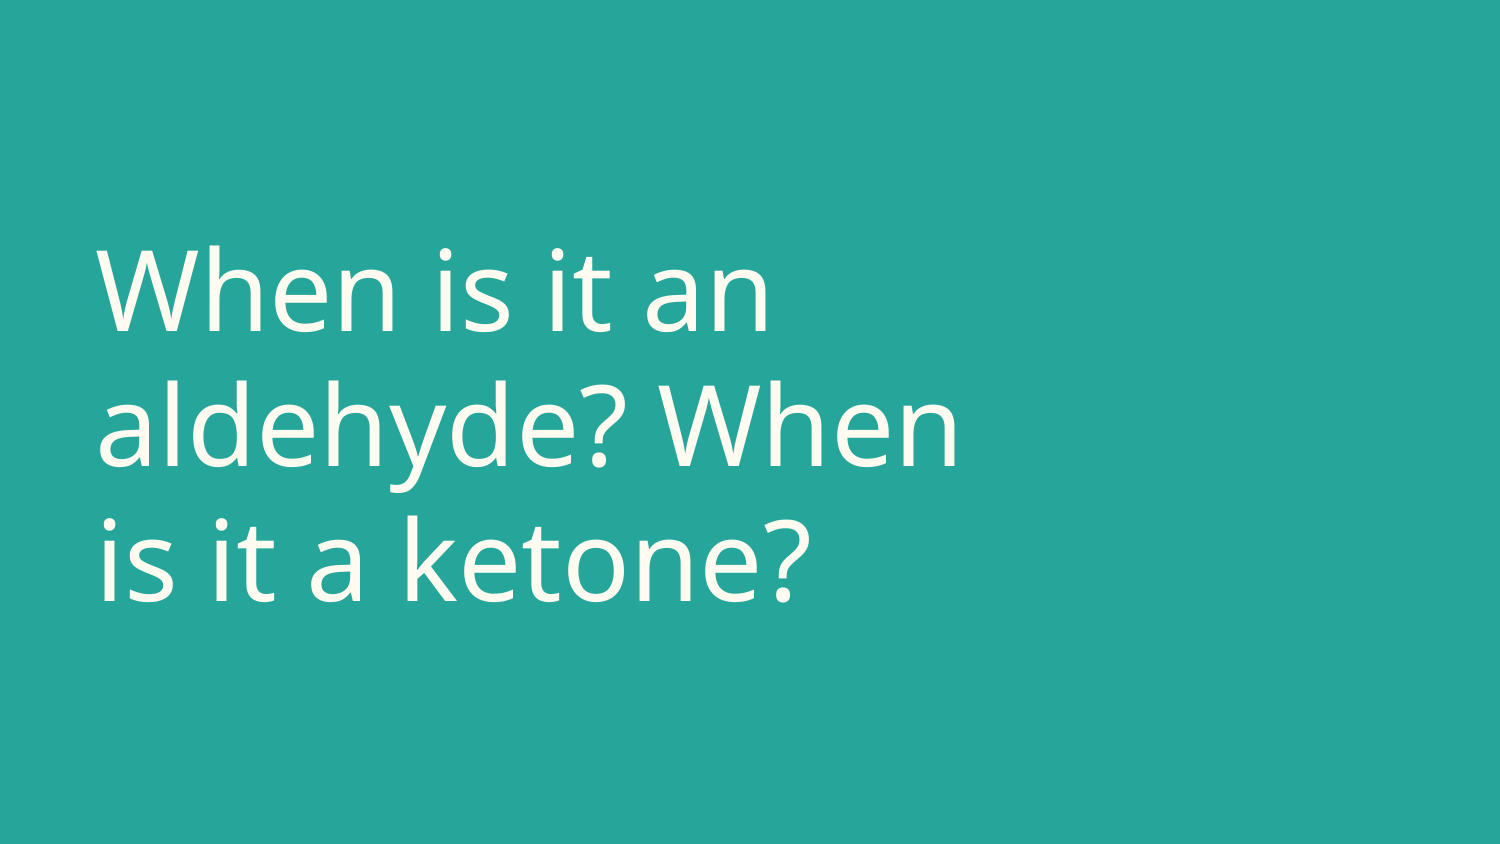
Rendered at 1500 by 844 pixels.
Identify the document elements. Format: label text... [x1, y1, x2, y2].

title When is it an aldehyde? When is it a ketone? [80, 86, 1000, 758]
